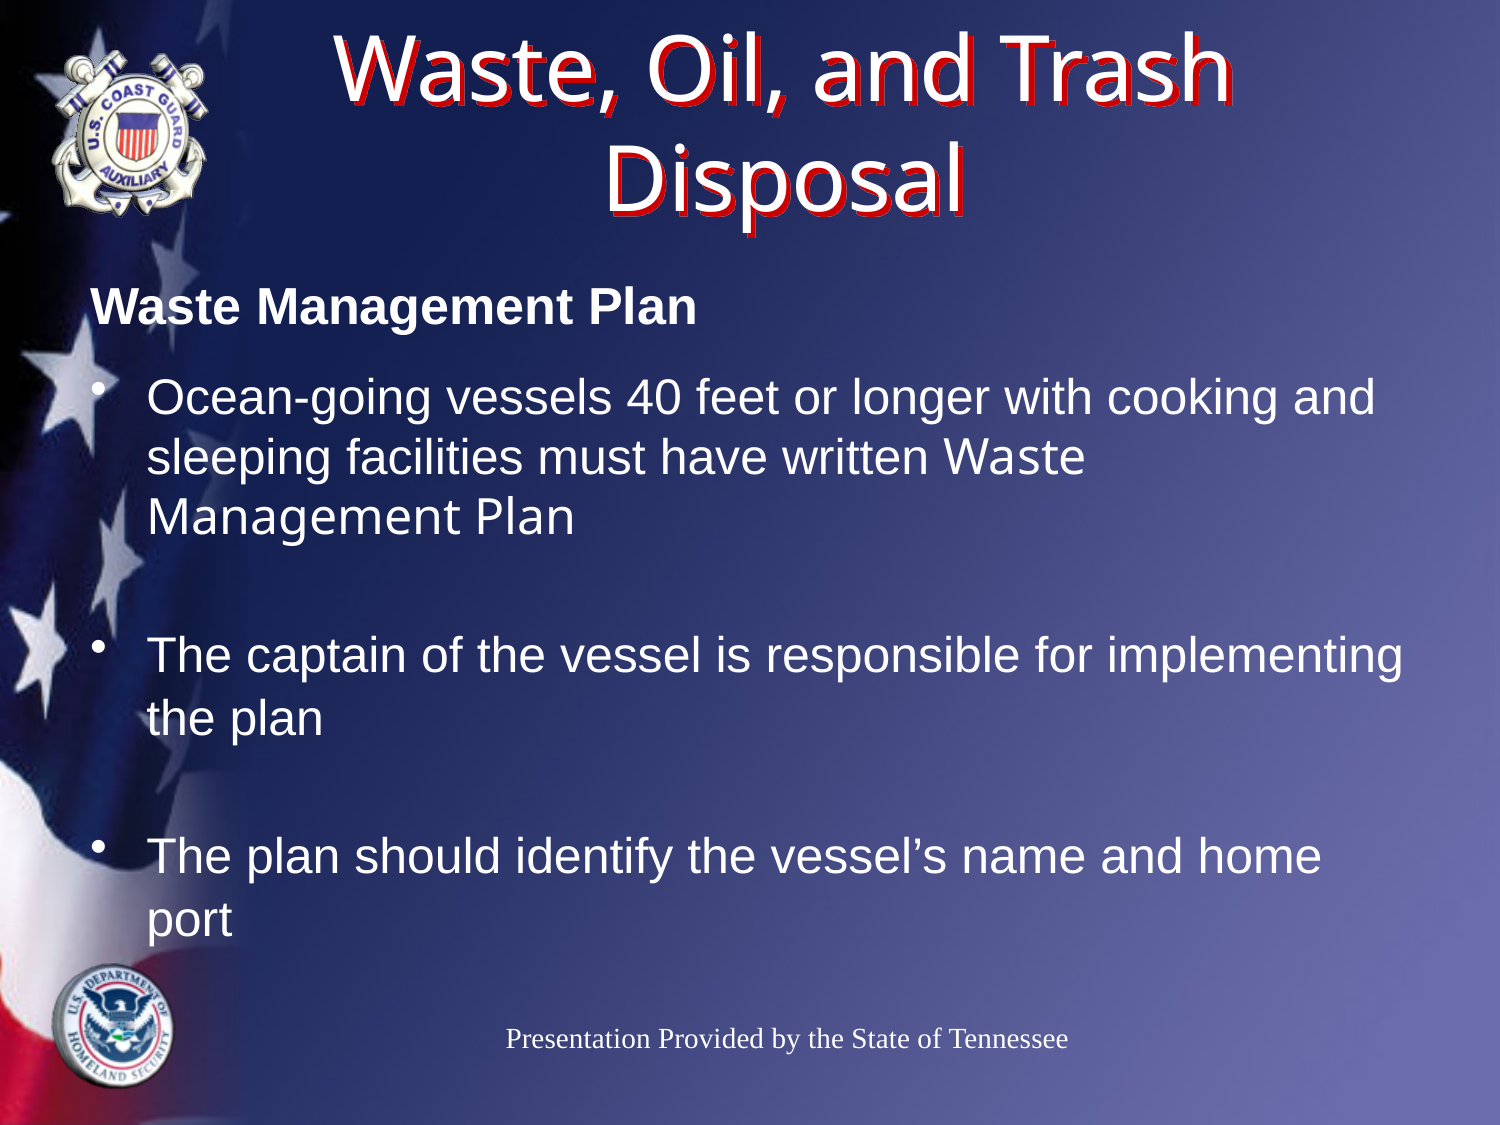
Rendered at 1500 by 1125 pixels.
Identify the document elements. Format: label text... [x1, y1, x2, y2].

text_box Presentation Provided by the State of Tennessee [437, 1012, 1138, 1063]
list Ocean-going vessels 40 feet or longer with cooking and sleeping facilities must have written Waste Management Plan The captain of the vessel is responsible for implementing the plan The plan should identify the vessel’s name and home port [75, 356, 1425, 1005]
list Waste Management Plan [75, 251, 1425, 356]
title Waste, Oil, and Trash Disposal [146, 26, 1422, 214]
picture [0, 0, 1500, 1125]
